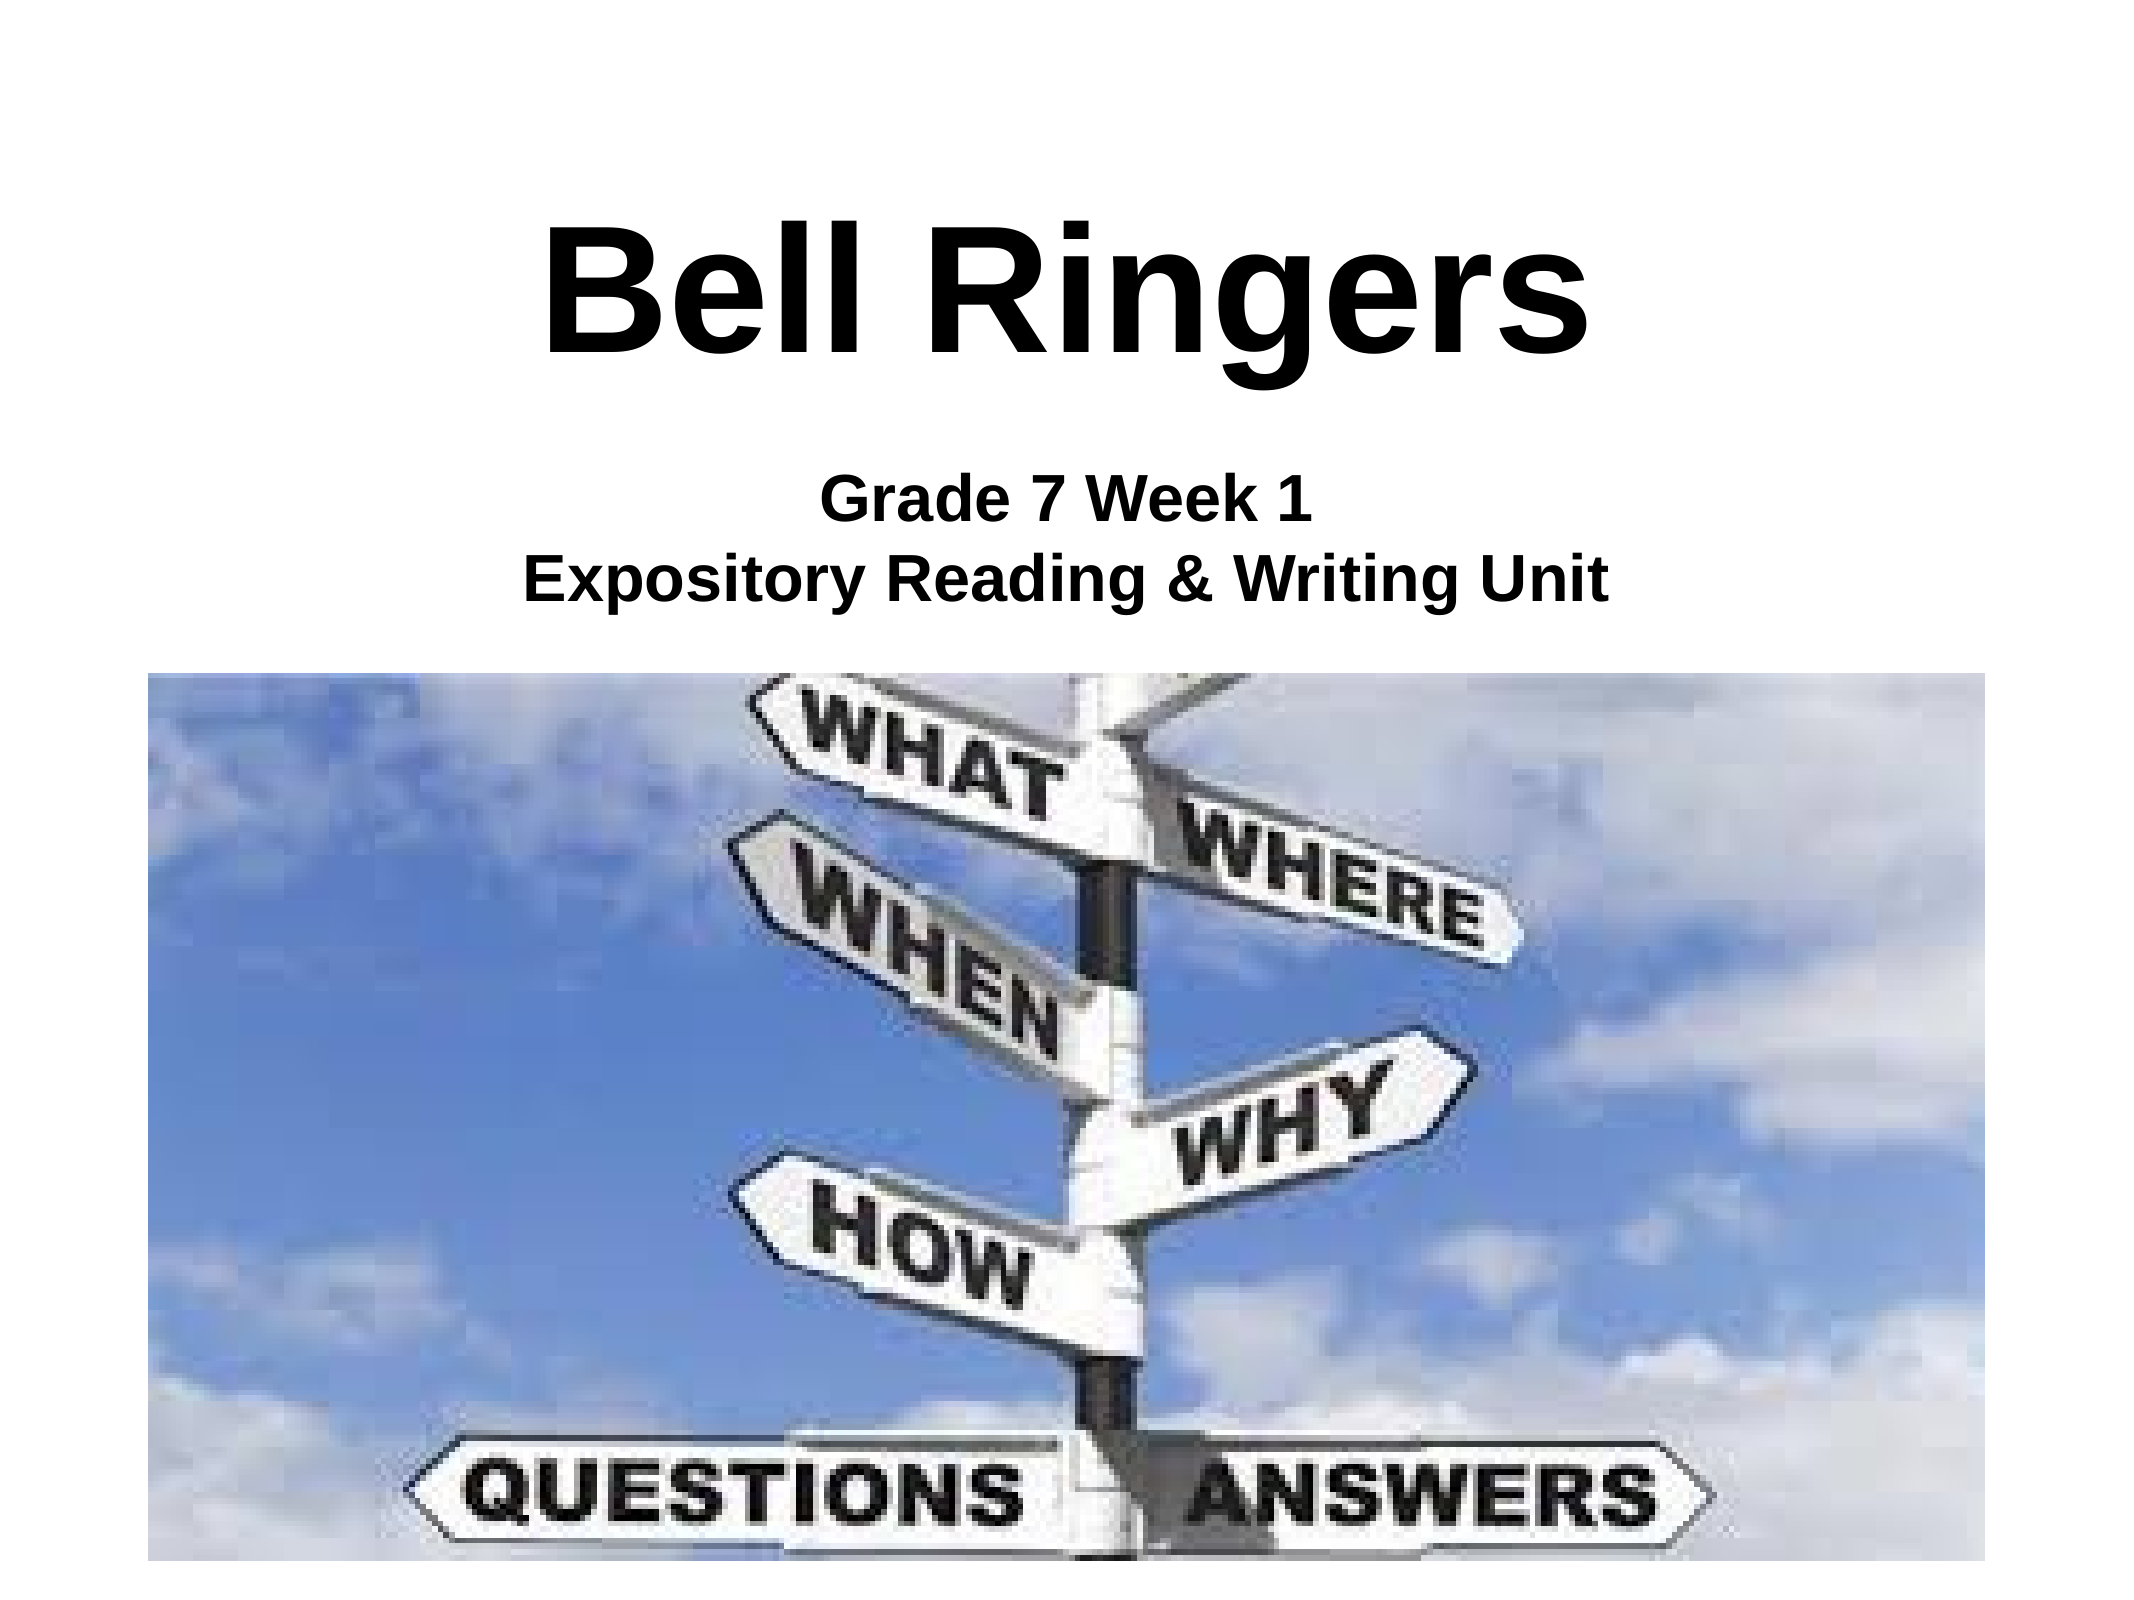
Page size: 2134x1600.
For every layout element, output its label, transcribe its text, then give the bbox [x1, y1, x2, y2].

picture [148, 673, 1985, 1561]
subtitle Grade 7 Week 1 Expository Reading & Writing Unit [207, 446, 1926, 633]
title Bell Ringers [207, 139, 1926, 398]
